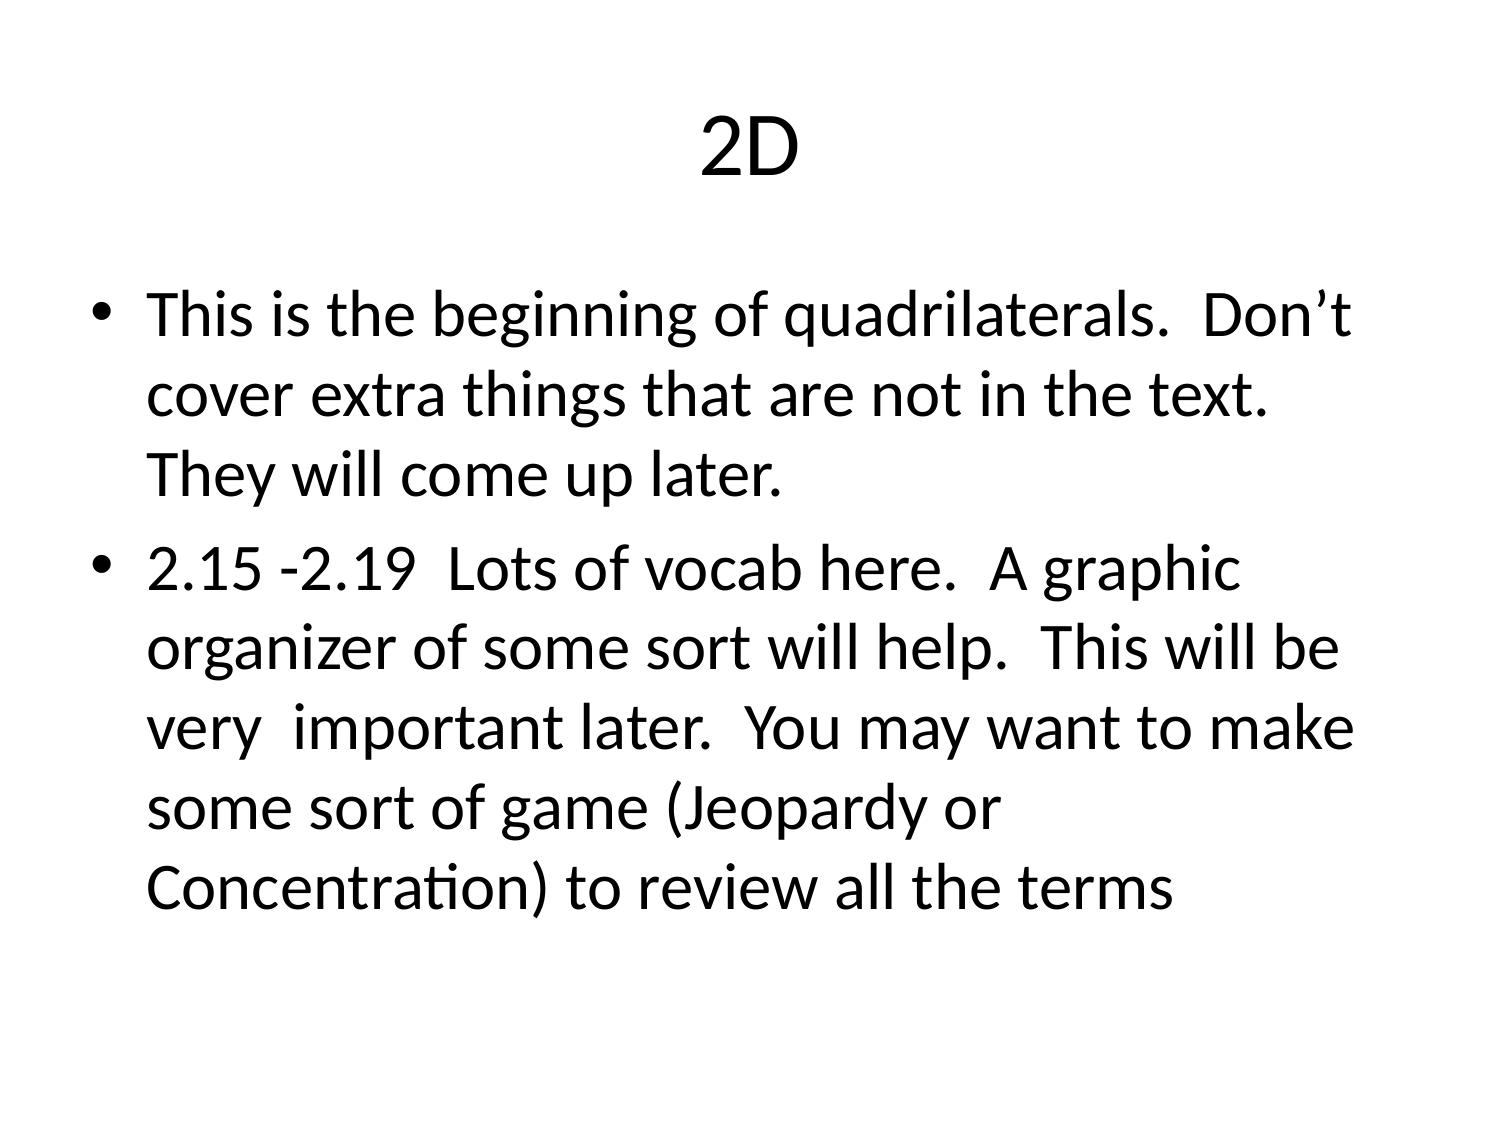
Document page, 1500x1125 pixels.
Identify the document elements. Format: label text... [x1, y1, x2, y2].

list This is the beginning of quadrilaterals. Don’t cover extra things that are not in the text. They will come up later. 2.15 -2.19 Lots of vocab here. A graphic organizer of some sort will help. This will be very important later. You may want to make some sort of game (Jeopardy or Concentration) to review all the terms [75, 262, 1425, 1005]
title 2D [75, 45, 1425, 233]
